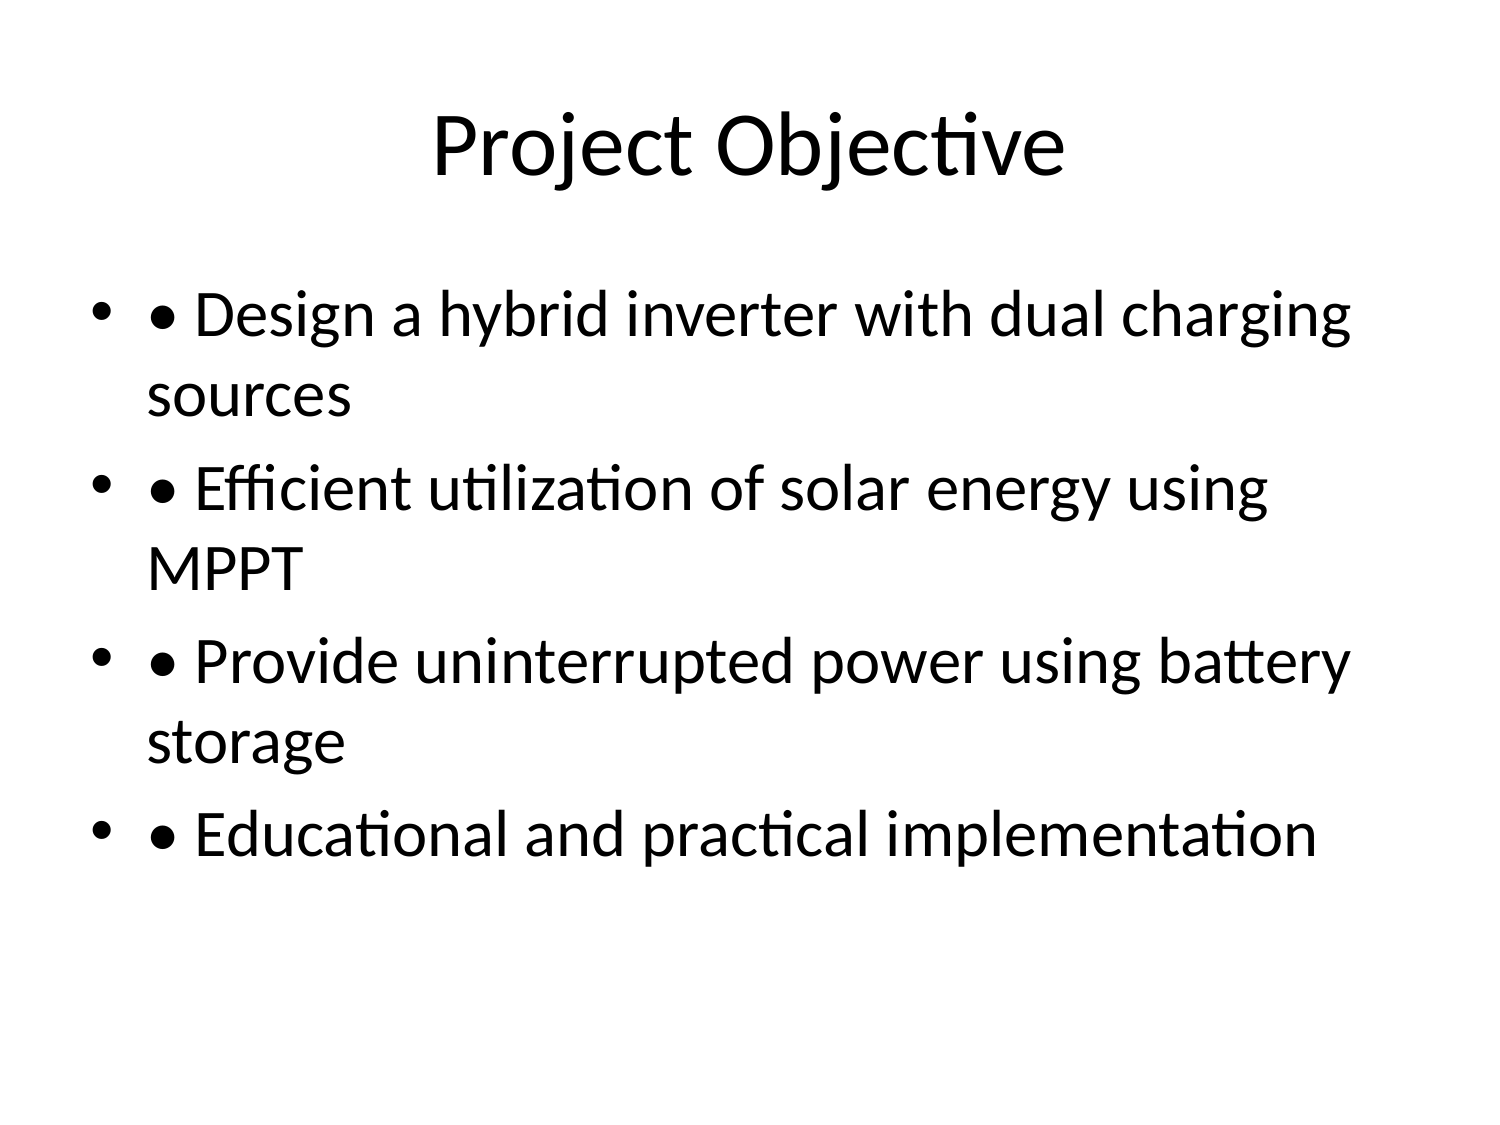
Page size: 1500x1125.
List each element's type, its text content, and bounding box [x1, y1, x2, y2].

list • Design a hybrid inverter with dual charging sources • Efficient utilization of solar energy using MPPT • Provide uninterrupted power using battery storage • Educational and practical implementation [75, 262, 1425, 1005]
title Project Objective [75, 45, 1425, 233]
